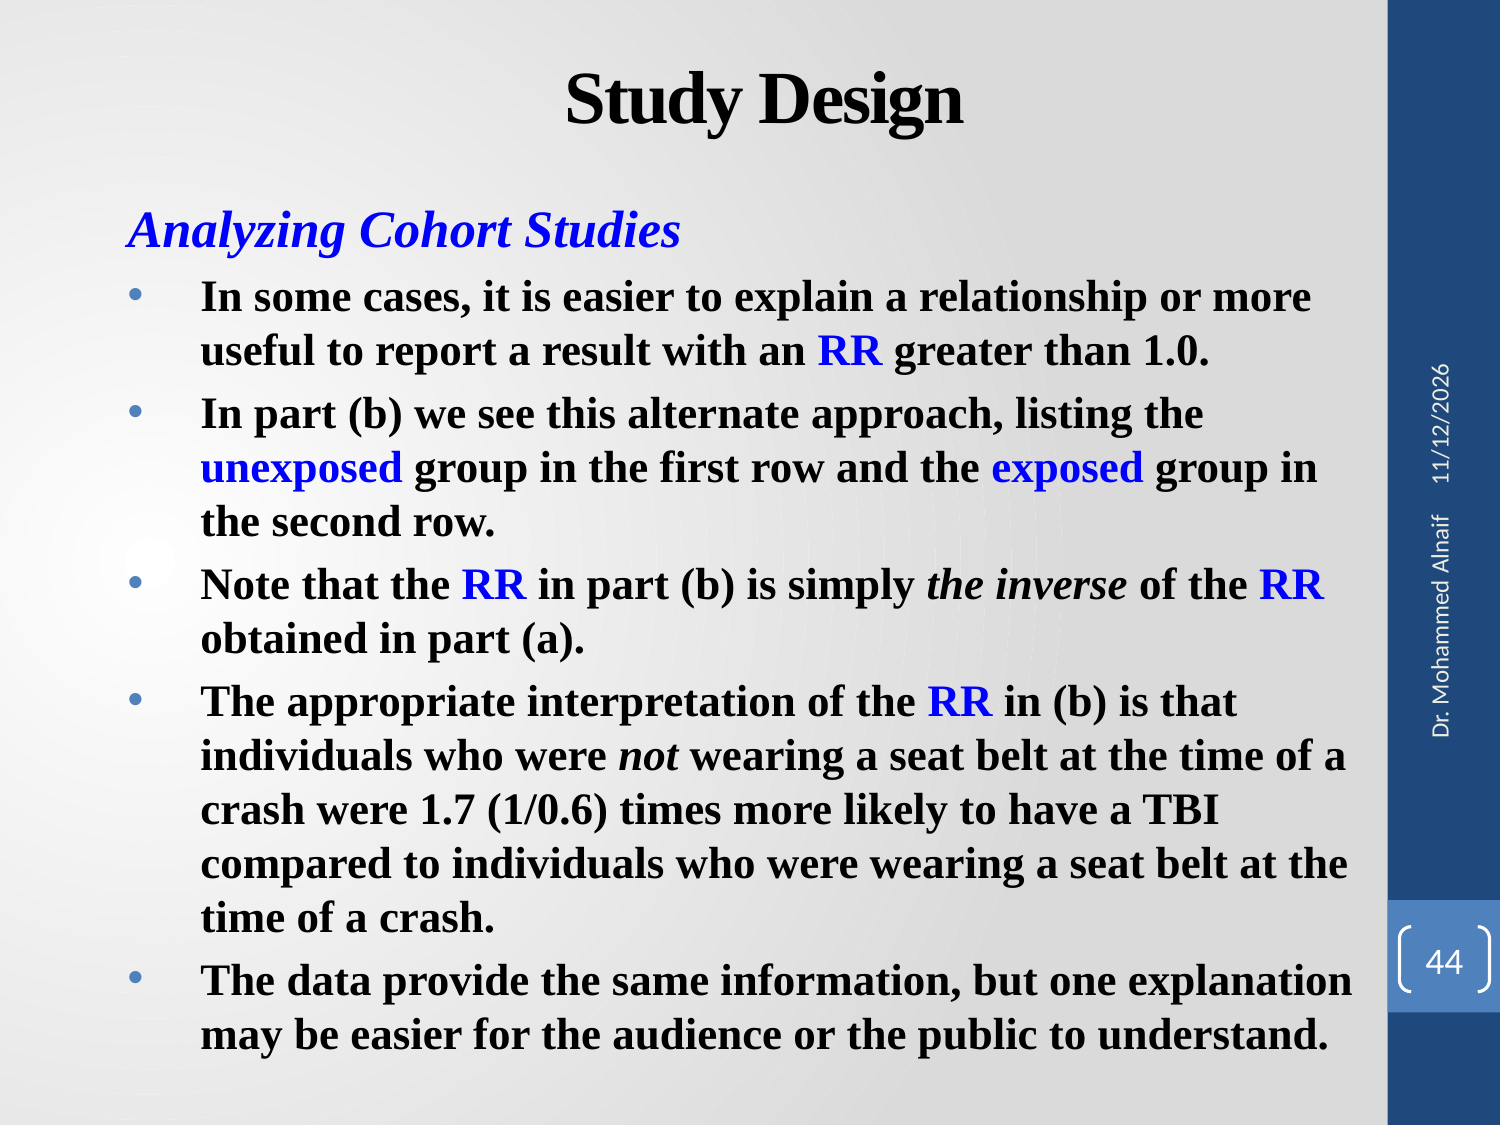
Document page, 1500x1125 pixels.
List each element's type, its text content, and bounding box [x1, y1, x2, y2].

title Study Design [112, 37, 1388, 147]
subtitle Analyzing Cohort Studies In some cases, it is easier to explain a relationship or more useful to report a result with an RR greater than 1.0. In part (b) we see this alternate approach, listing the unexposed group in the first row and the exposed group in the second row. Note that the RR in part (b) is simply the inverse of the RR obtained in part (a). The appropriate interpretation of the RR in (b) is that individuals who were not wearing a seat belt at the time of a crash were 1.7 (1/0.6) times more likely to have a TBI compared to individuals who were wearing a seat belt at the time of a crash. The data provide the same information, but one explanation may be easier for the audience or the public to understand. [112, 187, 1388, 1075]
footer Dr. Mohammed Alnaif [1408, 500, 1469, 889]
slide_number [1408, 100, 1469, 500]
slide_number 44 [1397, 925, 1492, 994]
